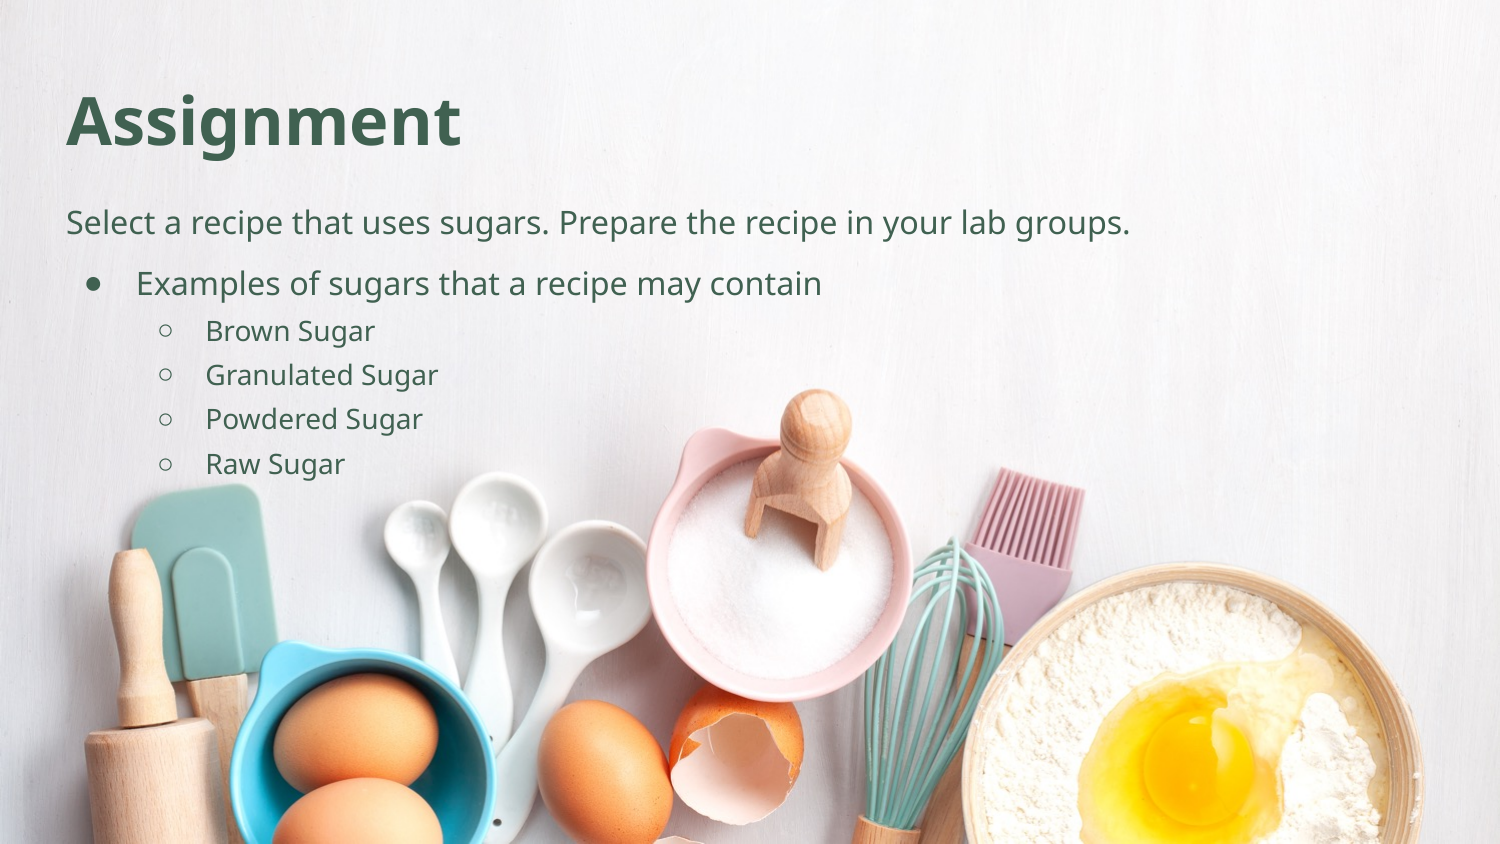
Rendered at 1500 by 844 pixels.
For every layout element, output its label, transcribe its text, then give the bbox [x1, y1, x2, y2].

picture [0, 0, 1500, 844]
title Assignment [51, 72, 1449, 174]
list Select a recipe that uses sugars. Prepare the recipe in your lab groups. Examples of sugars that a recipe may contain Brown Sugar Granulated Sugar Powdered Sugar Raw Sugar [51, 192, 1449, 498]
